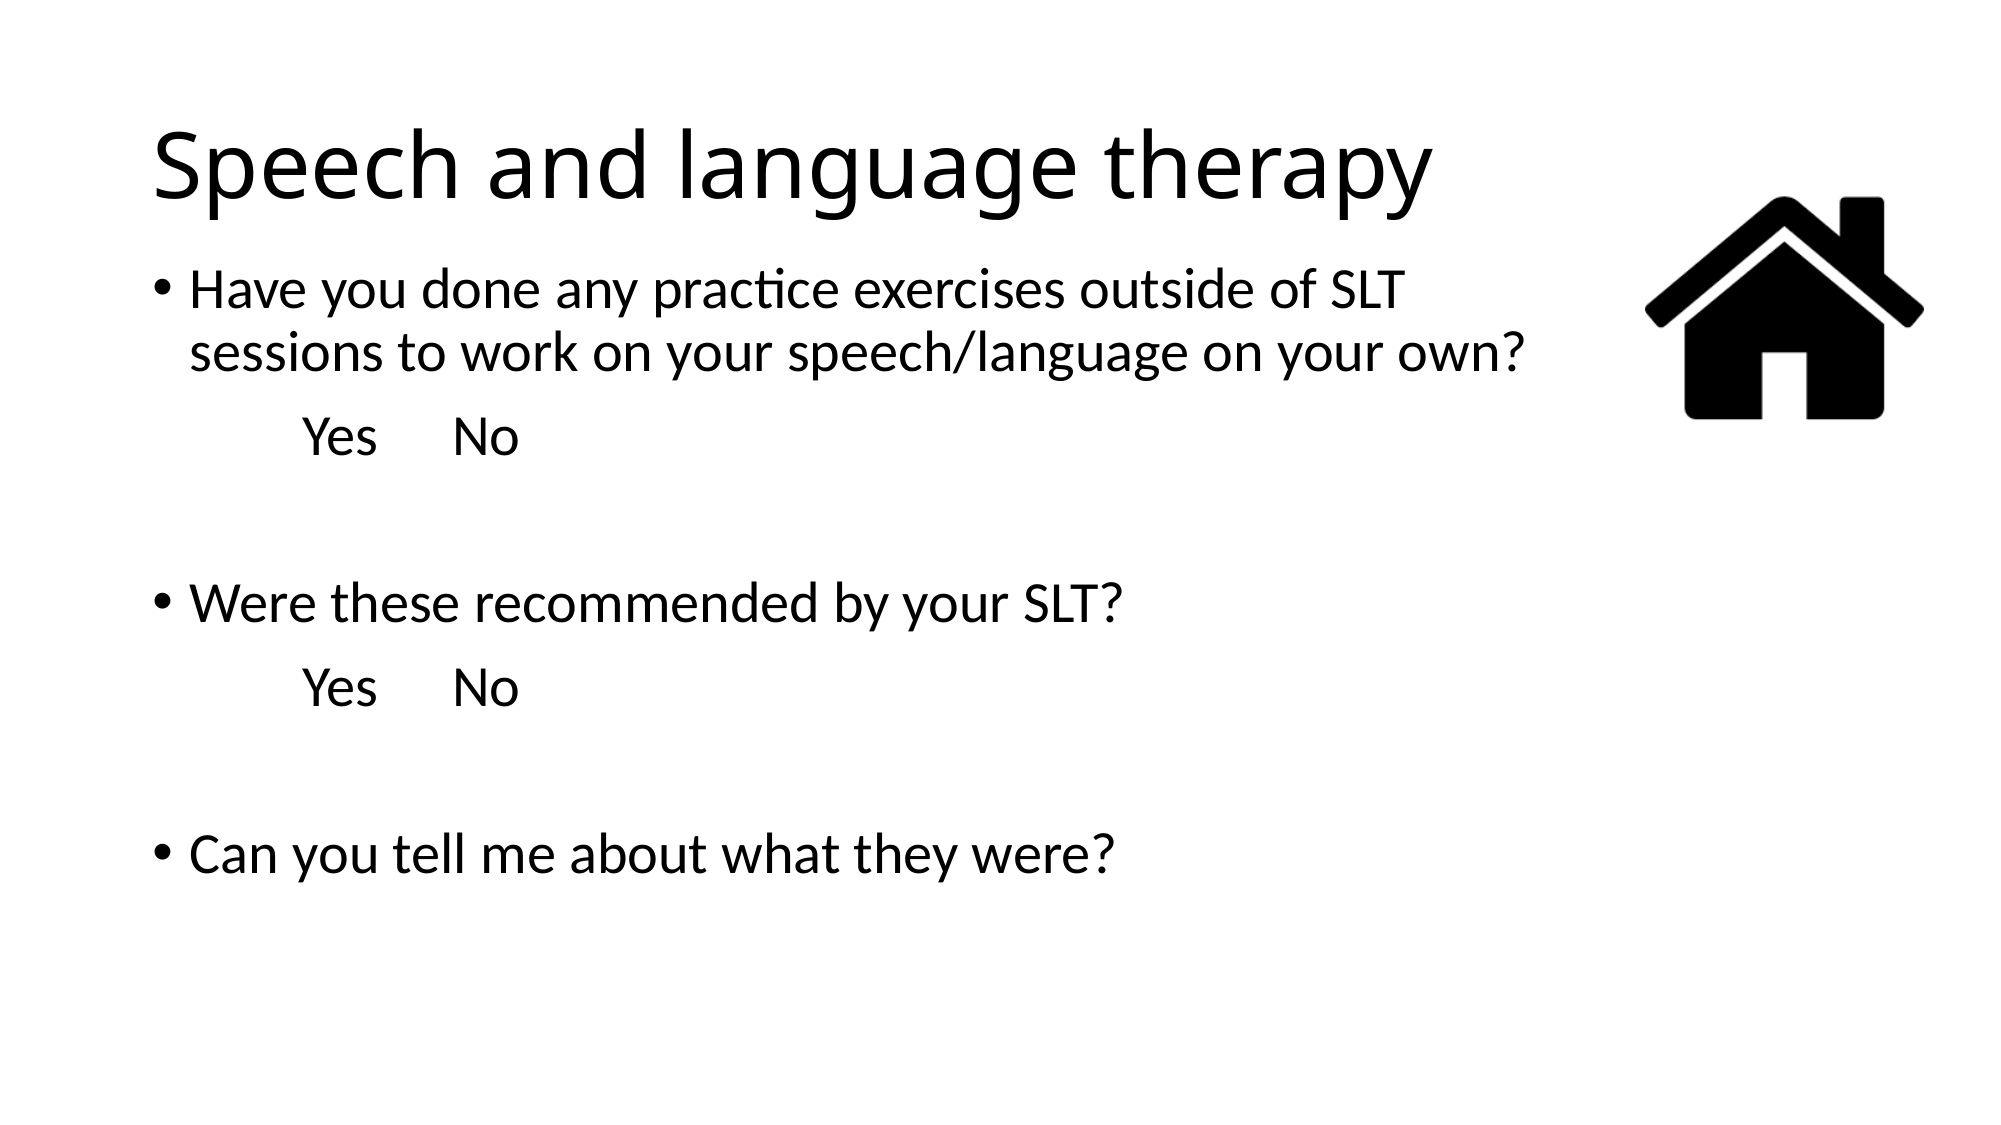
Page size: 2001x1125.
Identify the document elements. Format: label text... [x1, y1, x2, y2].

picture [1645, 168, 1924, 448]
list Have you done any practice exercises outside of SLT sessions to work on your speech/language on your own? Yes No Were these recommended by your SLT? Yes No Can you tell me about what they were? [137, 251, 1562, 1010]
title Speech and language therapy [137, 59, 1863, 278]
